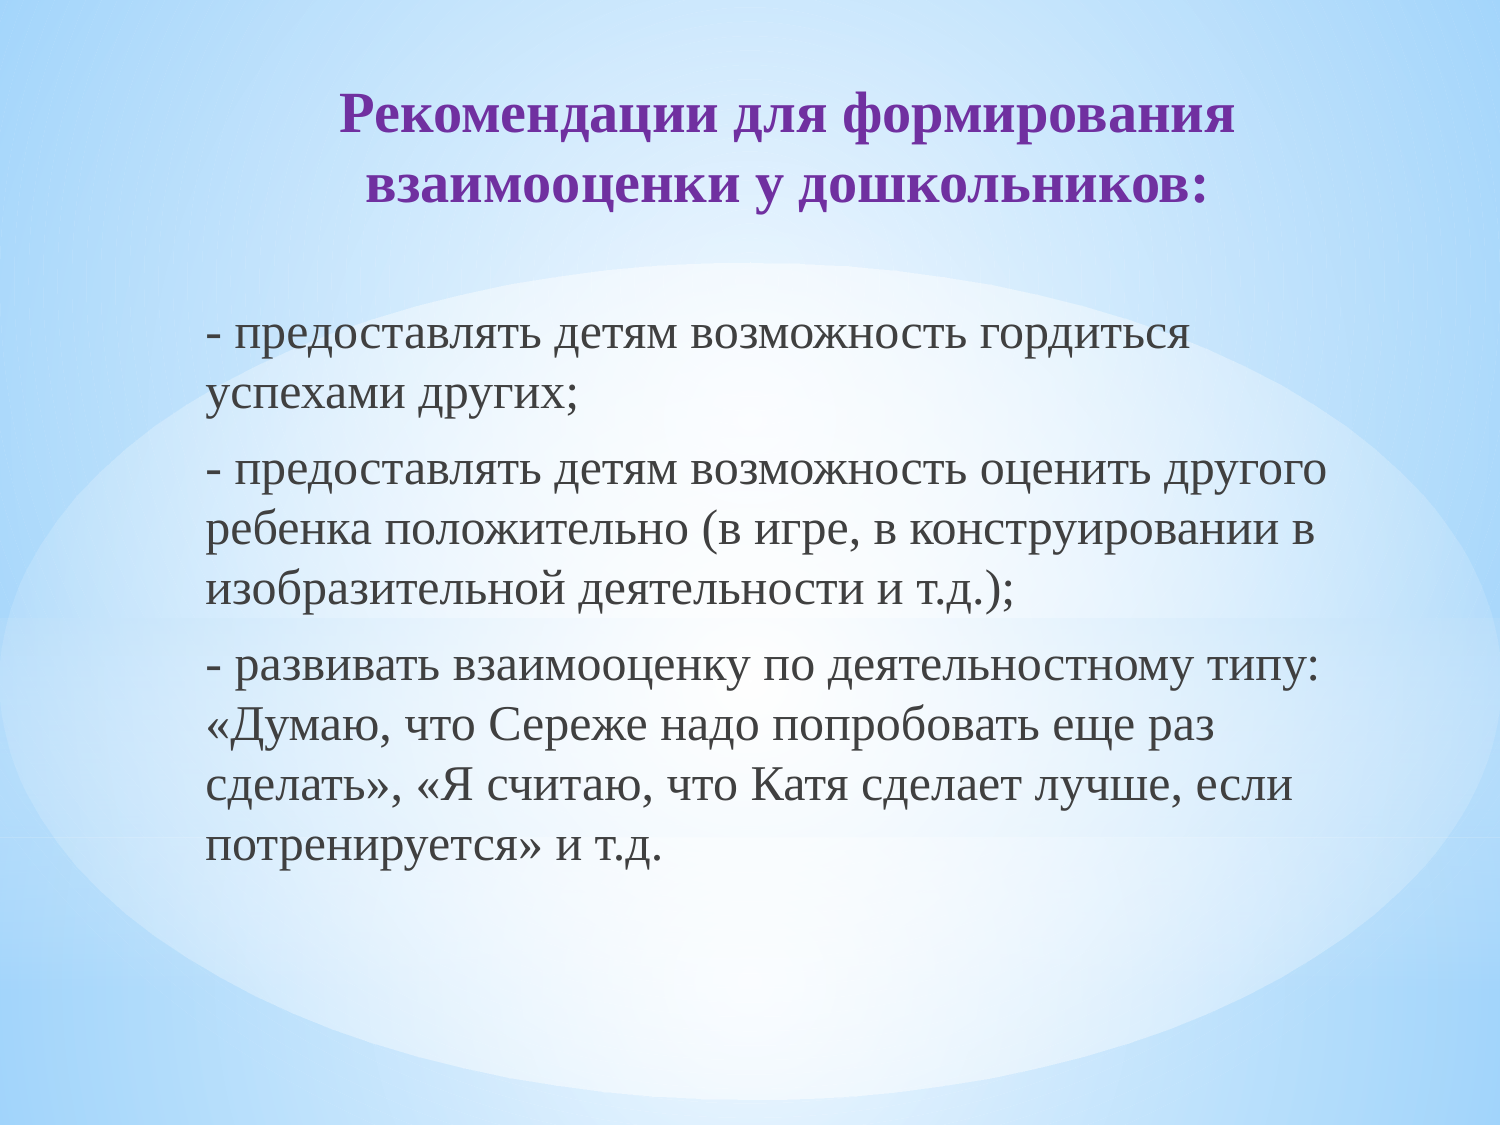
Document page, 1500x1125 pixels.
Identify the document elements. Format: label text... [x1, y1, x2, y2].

title Рекомендации для формирования взаимооценки у дошкольников: [253, 66, 1323, 254]
list - предоставлять детям возможность гордиться успехами других; - предоставлять детям возможность оценить другого ребенка положительно (в игре, в конструировании в изобразительной деятельности и т.д.); - развивать взаимооценку по деятельностному типу: «Думаю, что Сереже надо попробовать еще раз сделать», «Я считаю, что Катя сделает лучше, если потренируется» и т.д. [183, 290, 1365, 1047]
